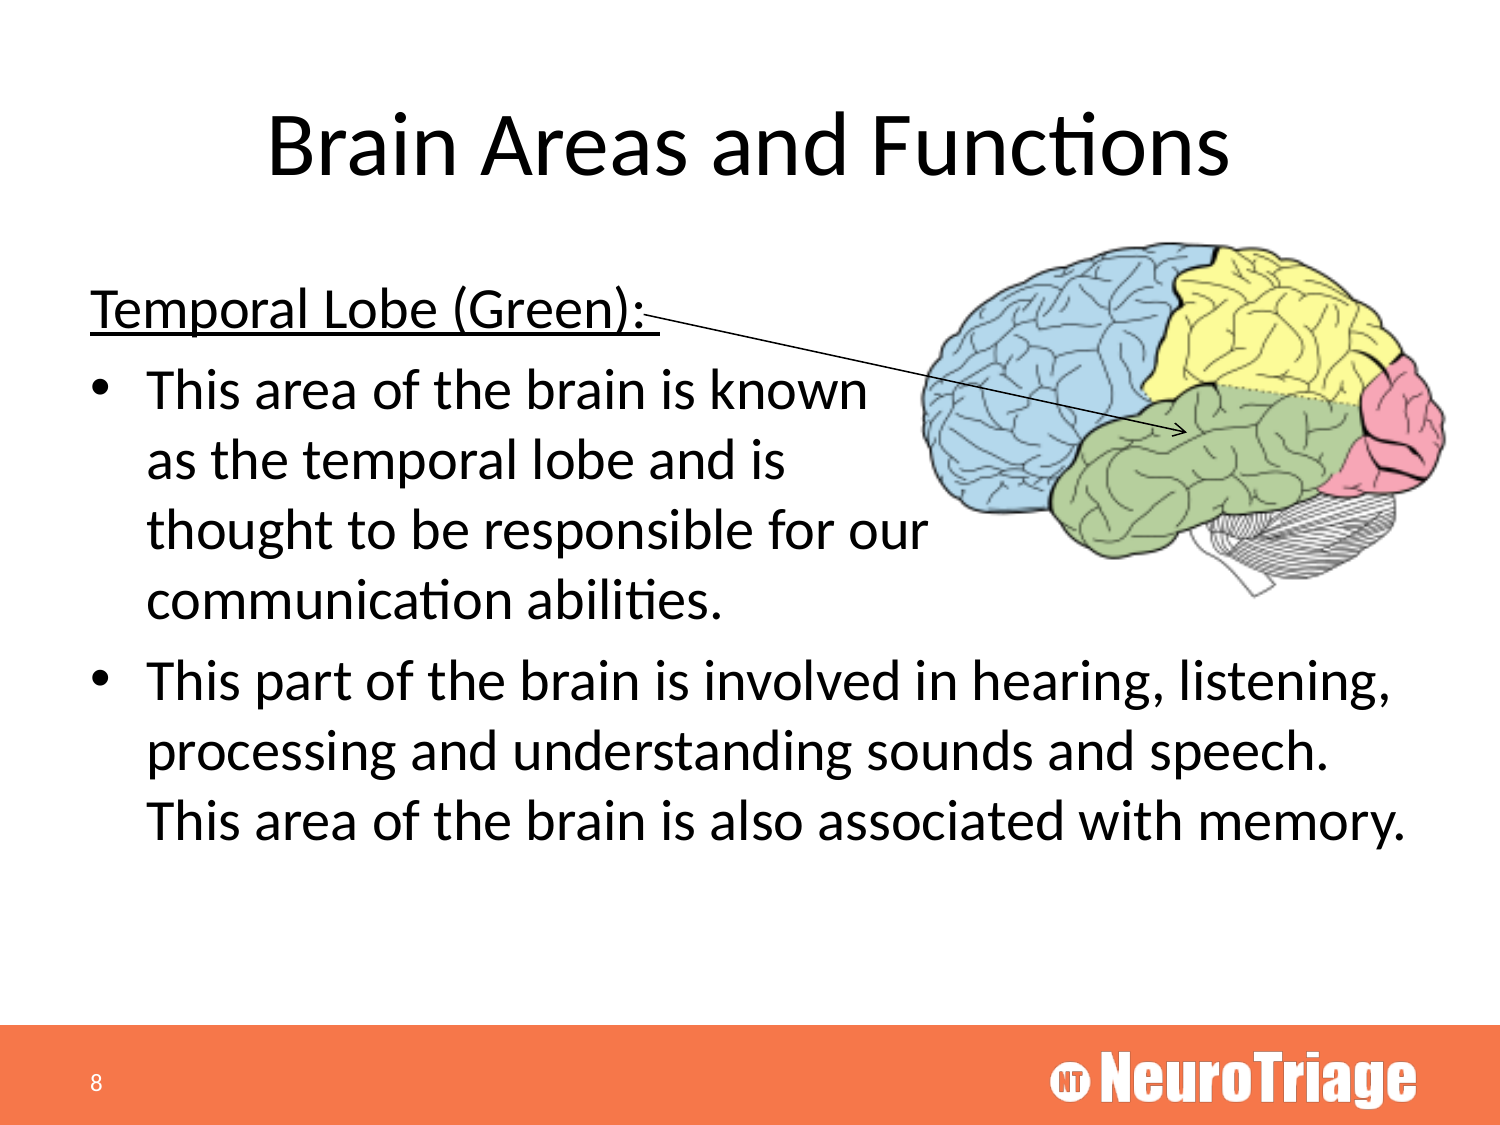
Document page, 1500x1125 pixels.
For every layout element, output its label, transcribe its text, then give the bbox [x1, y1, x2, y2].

title Brain Areas and Functions [75, 45, 1425, 233]
picture [903, 219, 1469, 608]
slide_number 8 [75, 1051, 425, 1112]
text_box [643, 314, 1188, 433]
list Temporal Lobe (Green): This area of the brain is known as the temporal lobe and is thought to be responsible for our communication abilities. This part of the brain is involved in hearing, listening, processing and understanding sounds and speech. This area of the brain is also associated with memory. [75, 262, 1425, 1005]
picture [1037, 1030, 1425, 1125]
